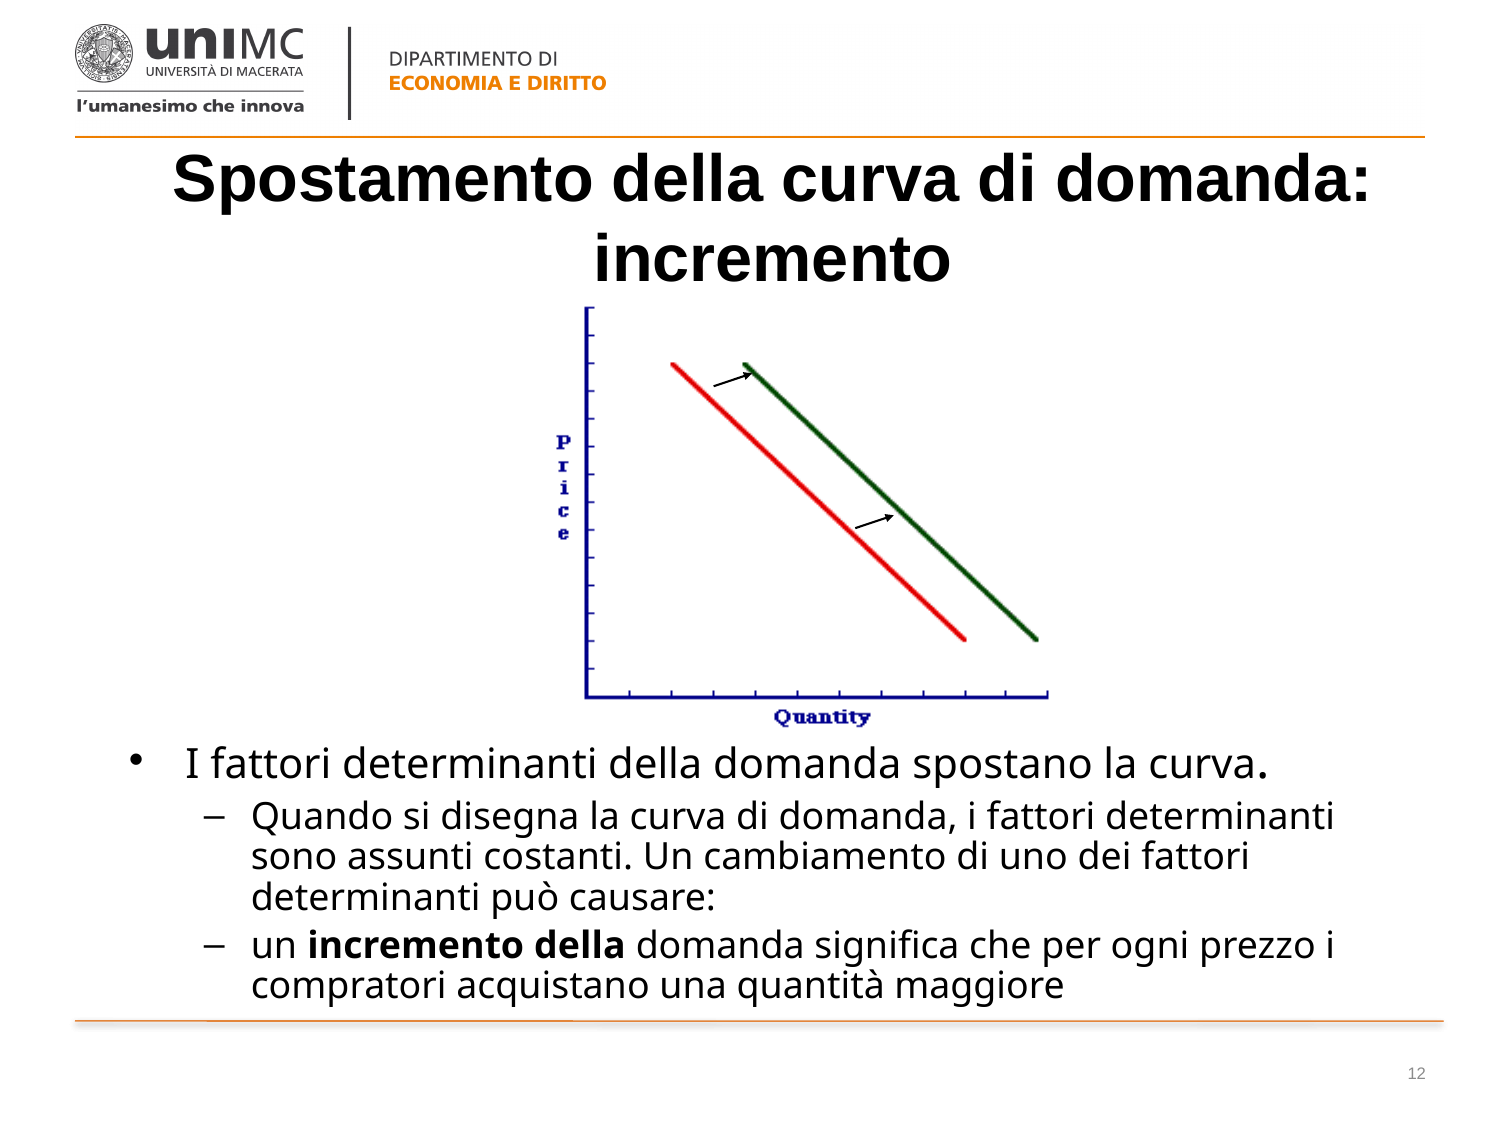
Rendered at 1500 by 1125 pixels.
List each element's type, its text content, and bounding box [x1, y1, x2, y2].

list I fattori determinanti della domanda spostano la curva. Quando si disegna la curva di domanda, i fattori determinanti sono assunti costanti. Un cambiamento di uno dei fattori determinanti può causare: un incremento della domanda significa che per ogni prezzo i compratori acquistano una quantità maggiore [114, 727, 1391, 1047]
title Spostamento della curva di domanda: incremento [135, 127, 1411, 303]
picture [537, 302, 1058, 736]
picture [75, 24, 1425, 138]
slide_number 12 [1091, 1042, 1442, 1103]
